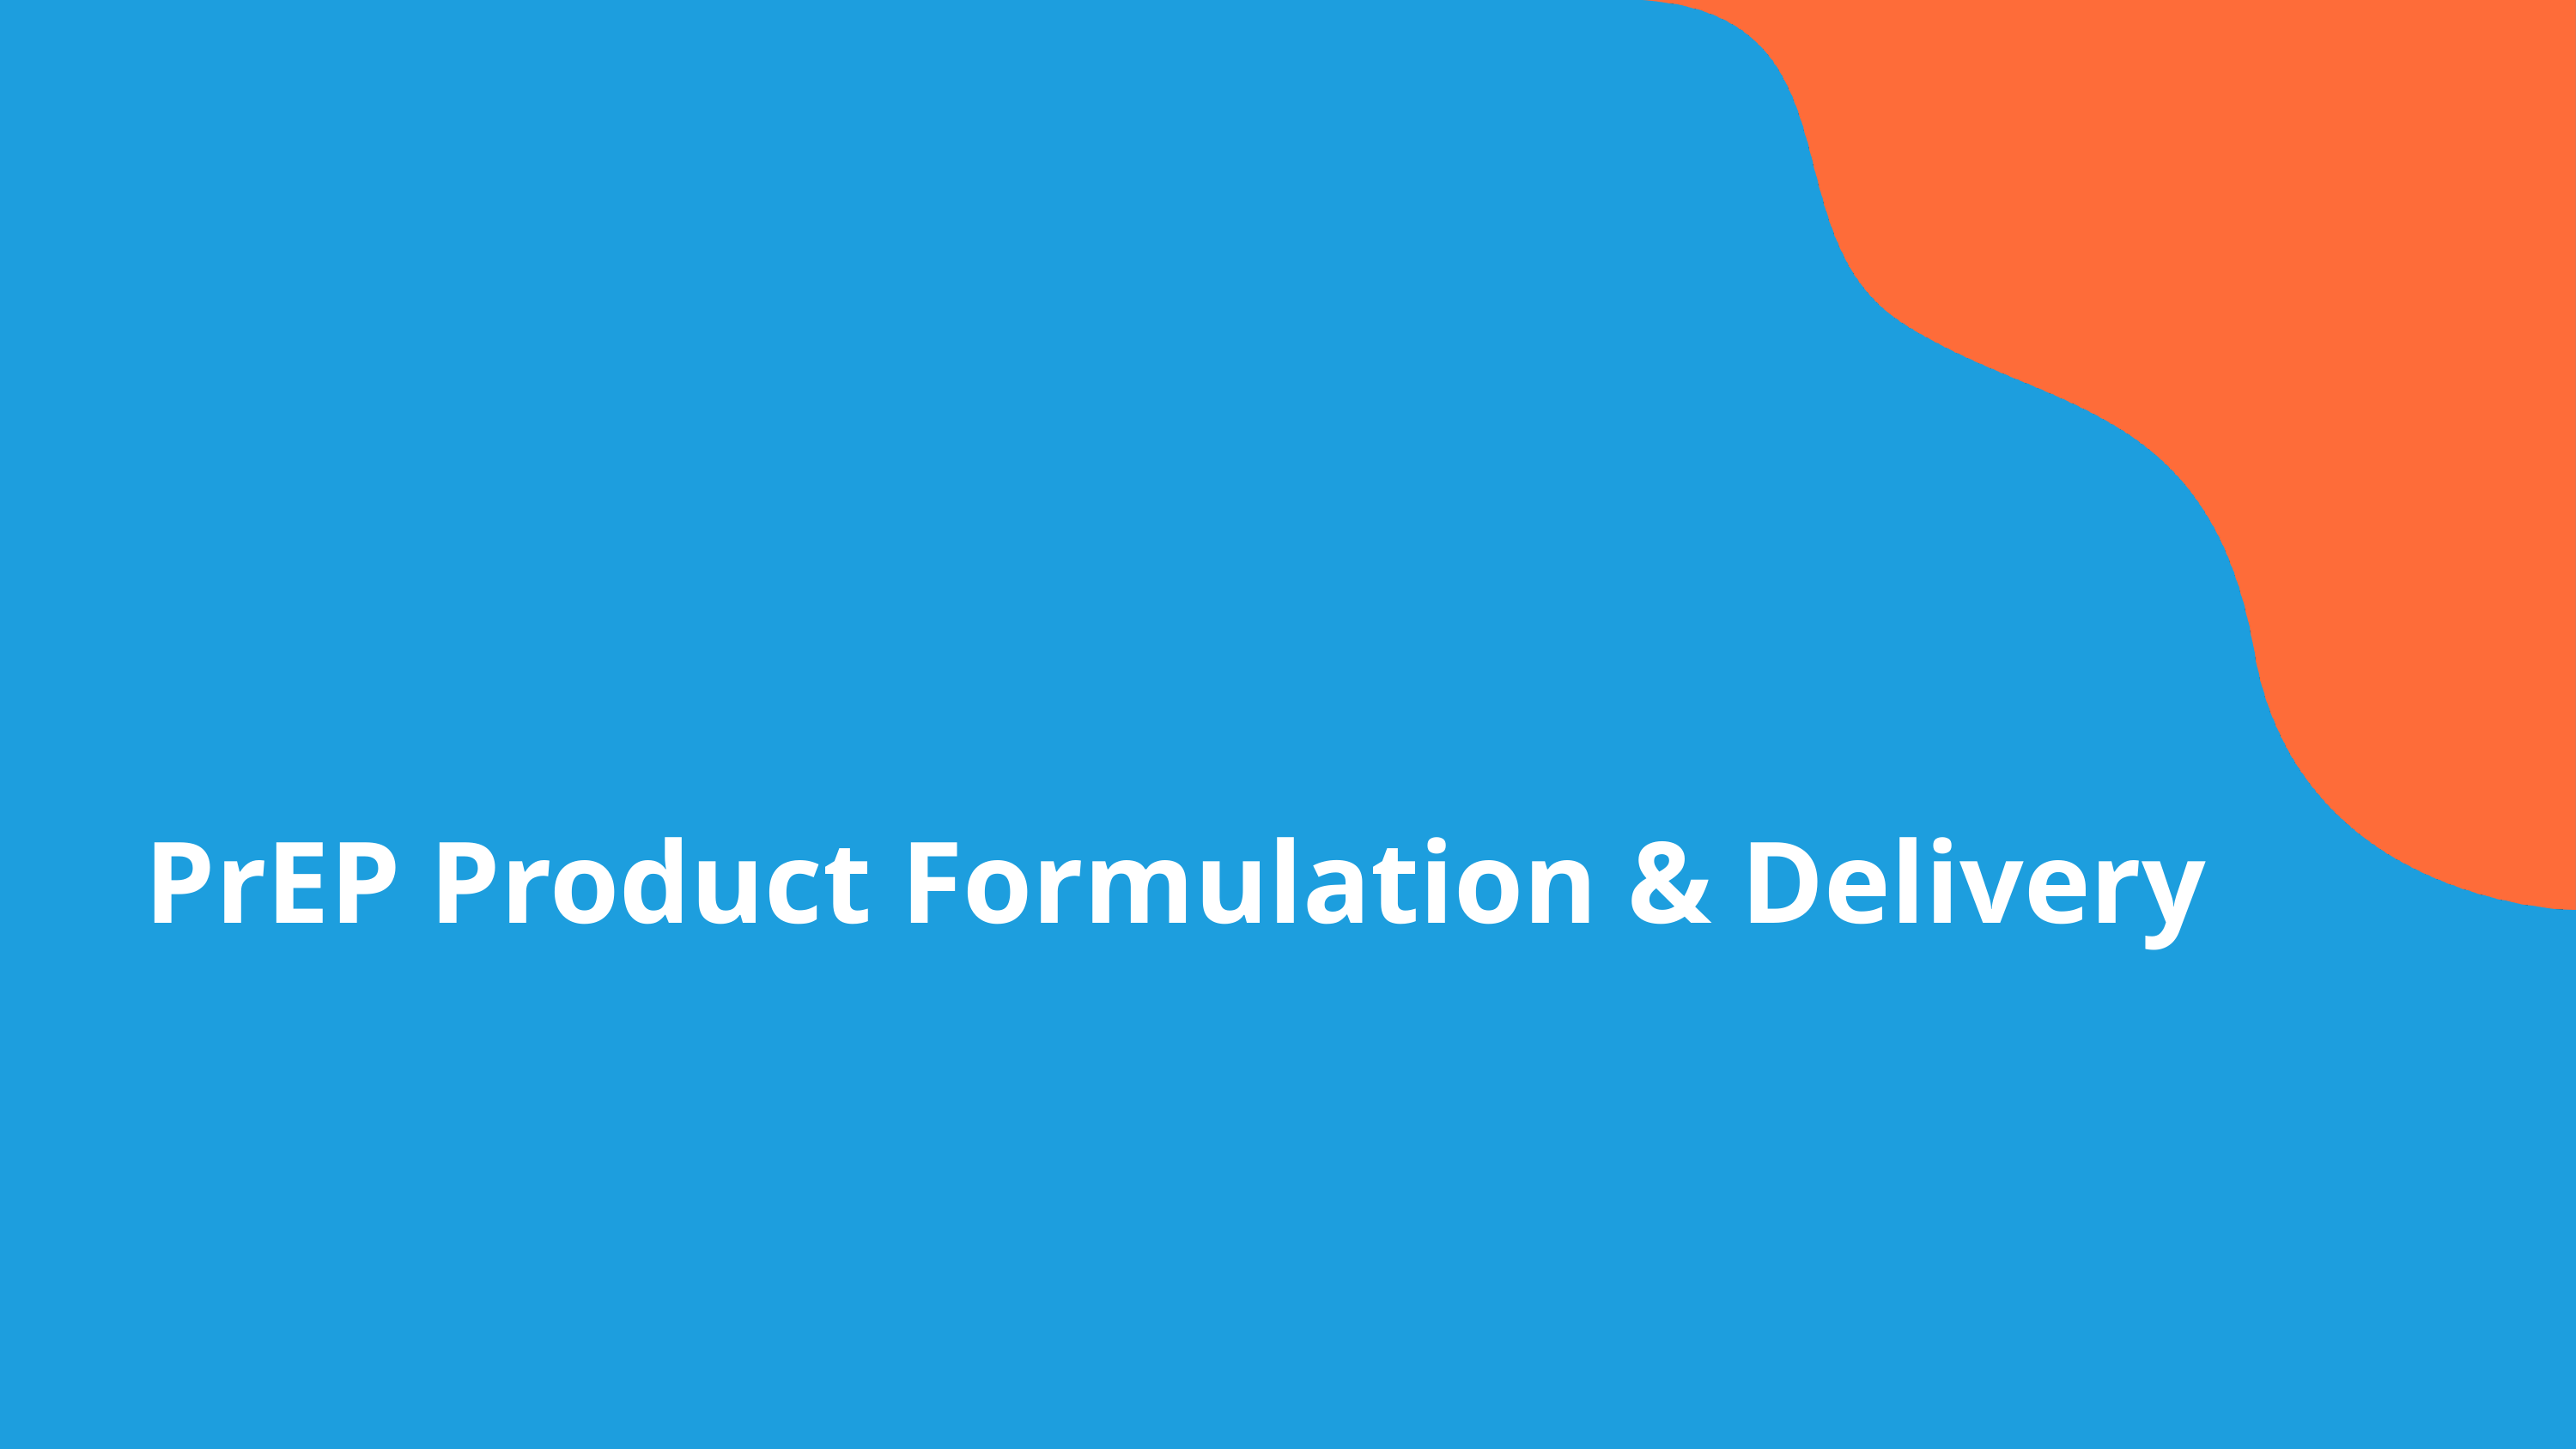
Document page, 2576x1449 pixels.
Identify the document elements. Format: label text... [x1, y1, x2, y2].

text_box [1623, 0, 2576, 910]
text_box PrEP Product Formulation & Delivery [144, 756, 2328, 946]
